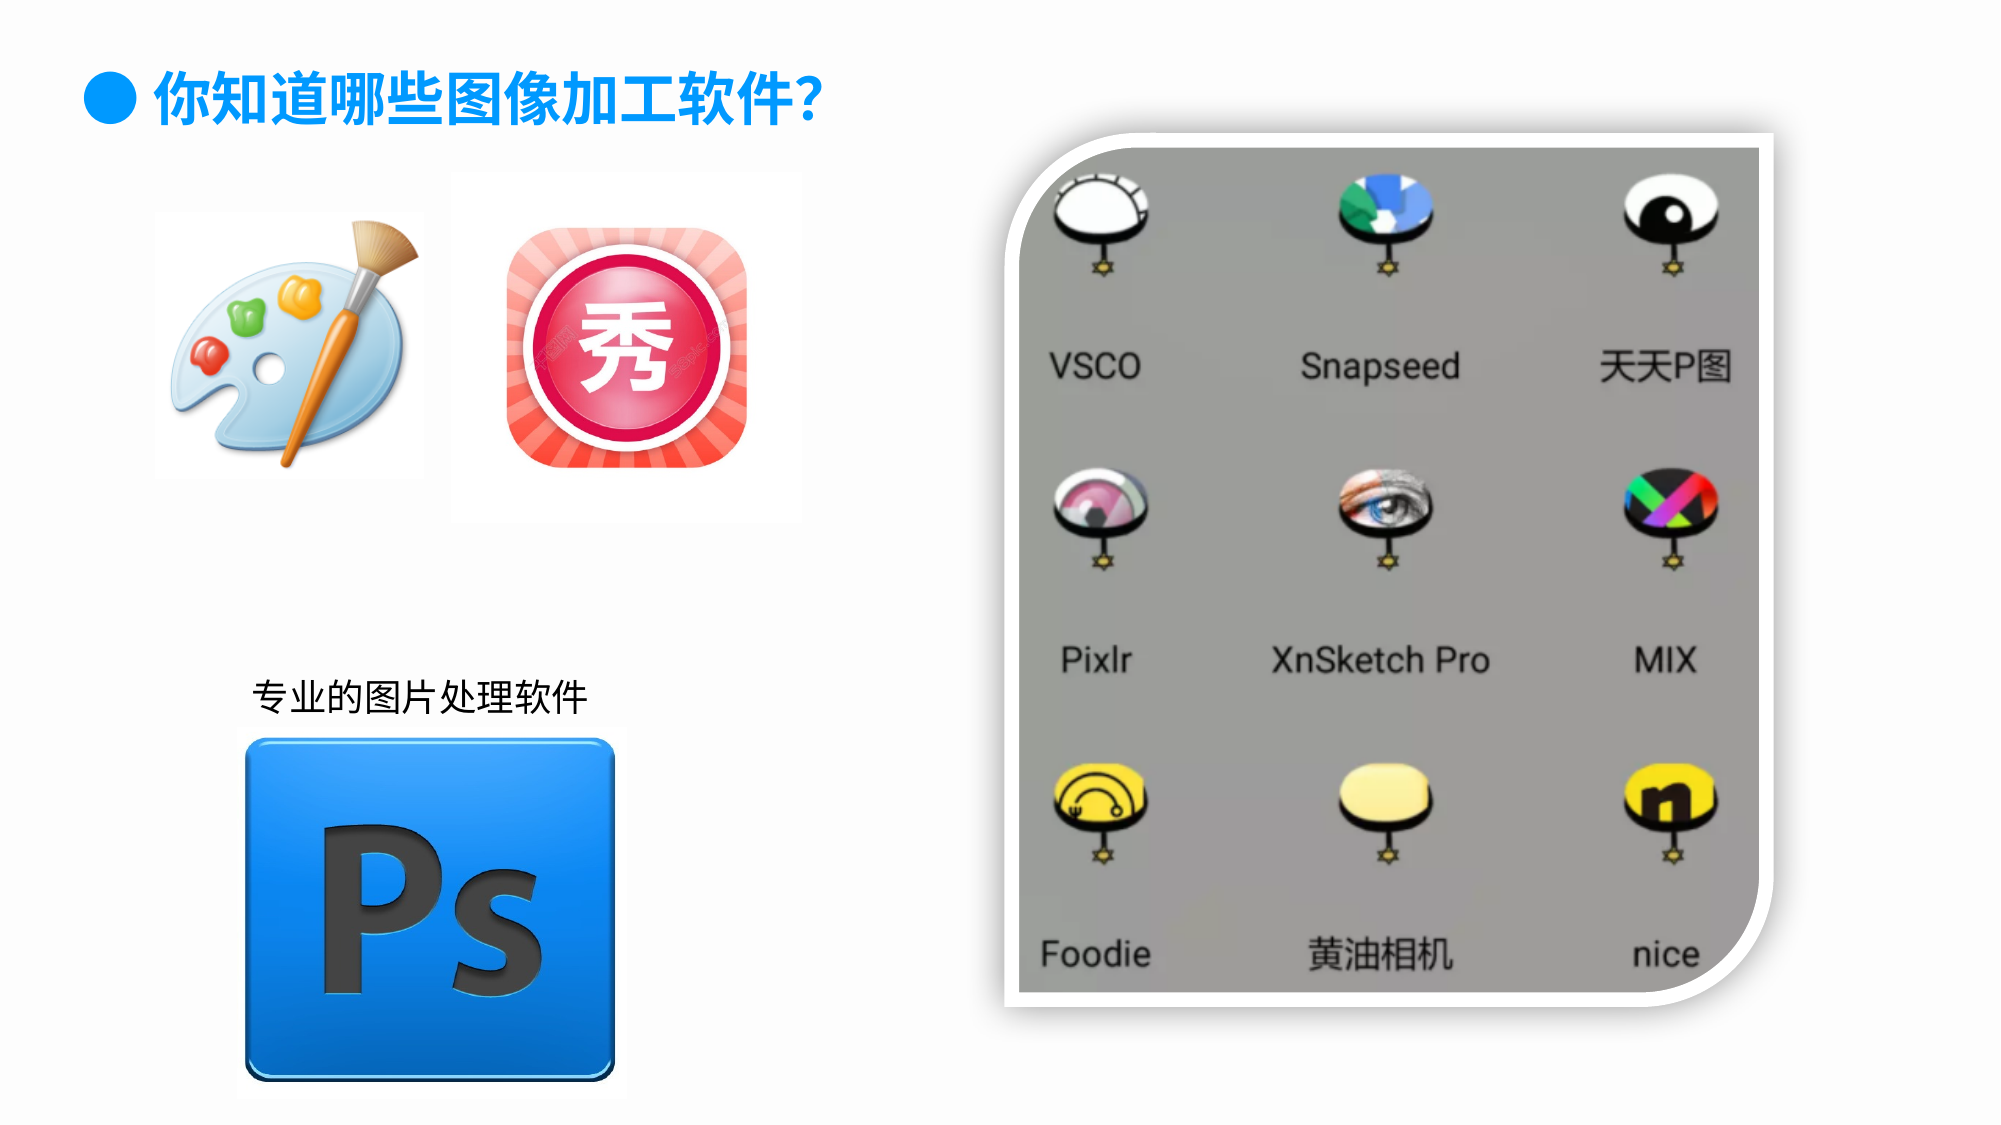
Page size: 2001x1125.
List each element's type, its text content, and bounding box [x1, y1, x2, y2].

picture [155, 212, 425, 479]
picture [236, 727, 628, 1099]
picture [1011, 140, 1767, 1000]
text_box 专业的图片处理软件 [236, 666, 611, 727]
picture [451, 172, 802, 523]
text_box ●你知道哪些图像加工软件？ [66, 54, 1544, 140]
